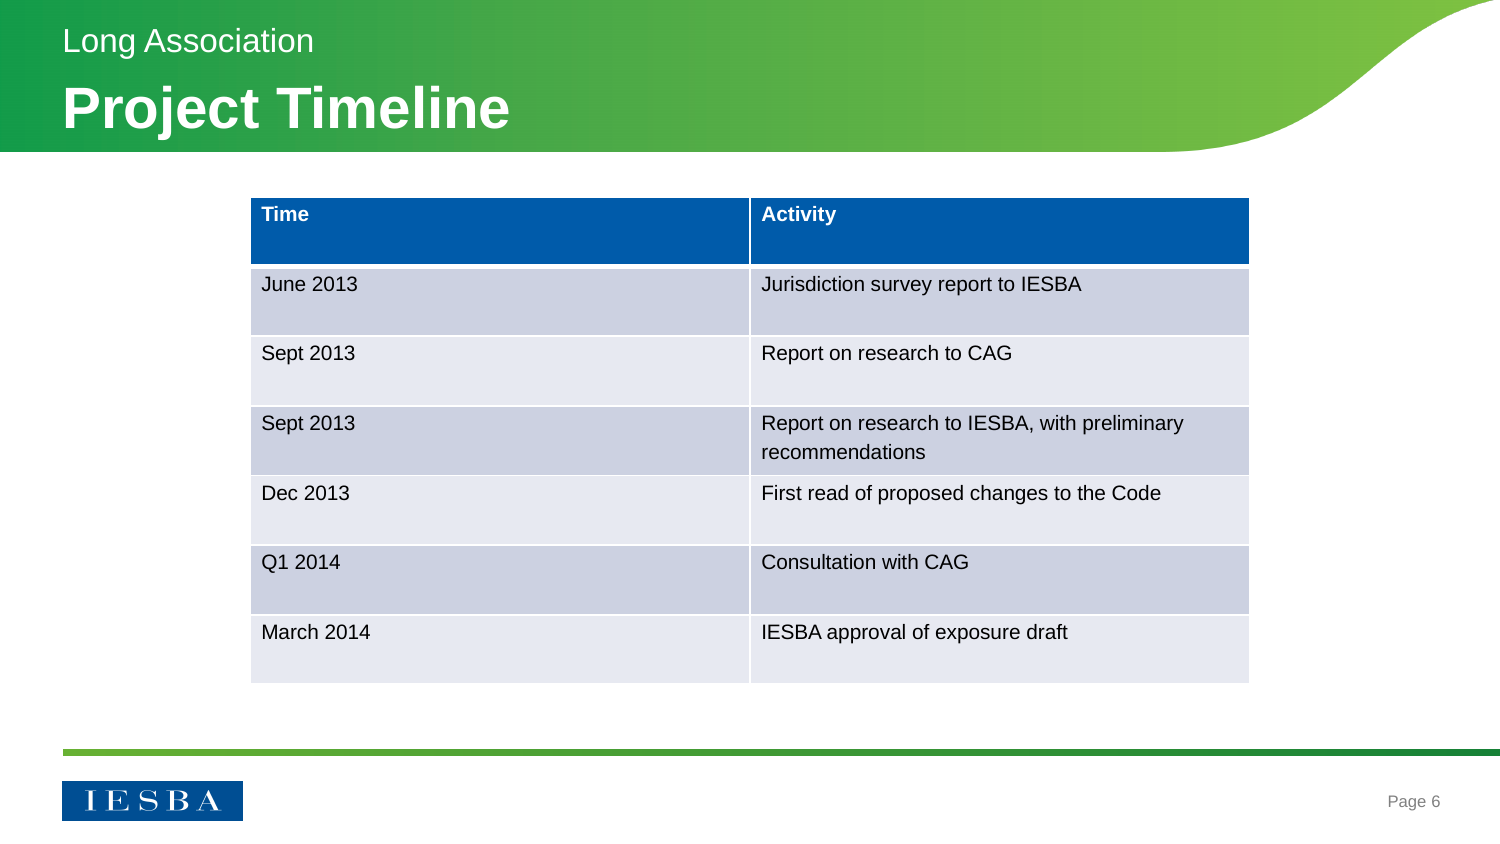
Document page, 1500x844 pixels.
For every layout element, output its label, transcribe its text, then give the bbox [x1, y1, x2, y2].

table_header Time [251, 198, 749, 264]
table_header Activity [751, 198, 1249, 264]
subtitle Long Association [62, 18, 650, 60]
picture [62, 781, 243, 821]
table_cell March 2014 [251, 616, 749, 683]
picture [0, 0, 1497, 152]
title Project Timeline [62, 71, 1300, 138]
table_cell Report on research to CAG [751, 337, 1249, 405]
table_cell Sept 2013 [251, 407, 749, 475]
table_cell Sept 2013 [251, 337, 749, 405]
list [62, 187, 1450, 694]
table_cell Q1 2014 [251, 546, 749, 614]
table_cell Dec 2013 [251, 476, 749, 544]
table_cell First read of proposed changes to the Code [751, 476, 1249, 544]
table_cell IESBA approval of exposure draft [751, 616, 1249, 683]
table_cell Consultation with CAG [751, 546, 1249, 614]
table_cell Jurisdiction survey report to IESBA [751, 269, 1249, 335]
table_cell June 2013 [251, 269, 749, 335]
table_cell Report on research to IESBA, with preliminary recommendations [751, 407, 1249, 475]
